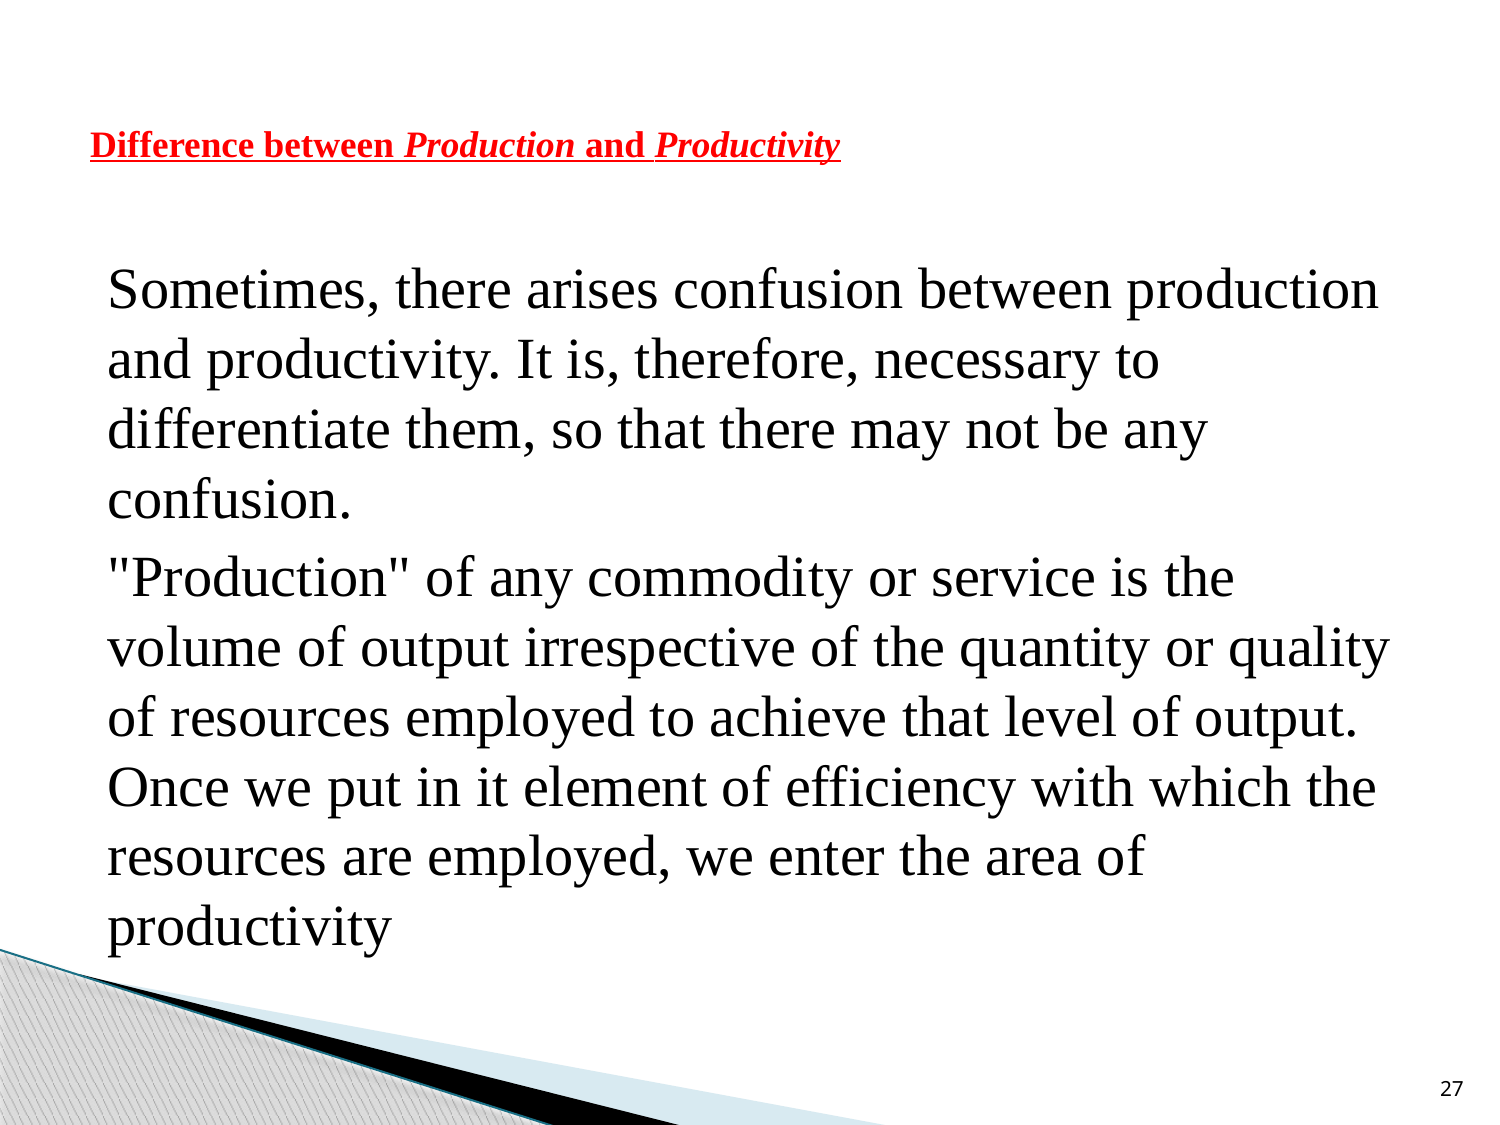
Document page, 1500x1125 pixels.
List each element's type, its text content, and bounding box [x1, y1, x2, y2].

title Difference between Production and Productivity [62, 112, 1413, 218]
list Sometimes, there arises confusion between production and productivity. It is, therefore, necessary to differentiate them, so that there may not be any confusion. "Production" of any commodity or service is the volume of output irrespective of the quantity or quality of resources employed to achieve that level of output. Once we put in it element of efficiency with which the resources are employed, we enter the area of productivity [75, 243, 1425, 986]
slide_number 27 [1418, 1051, 1479, 1112]
